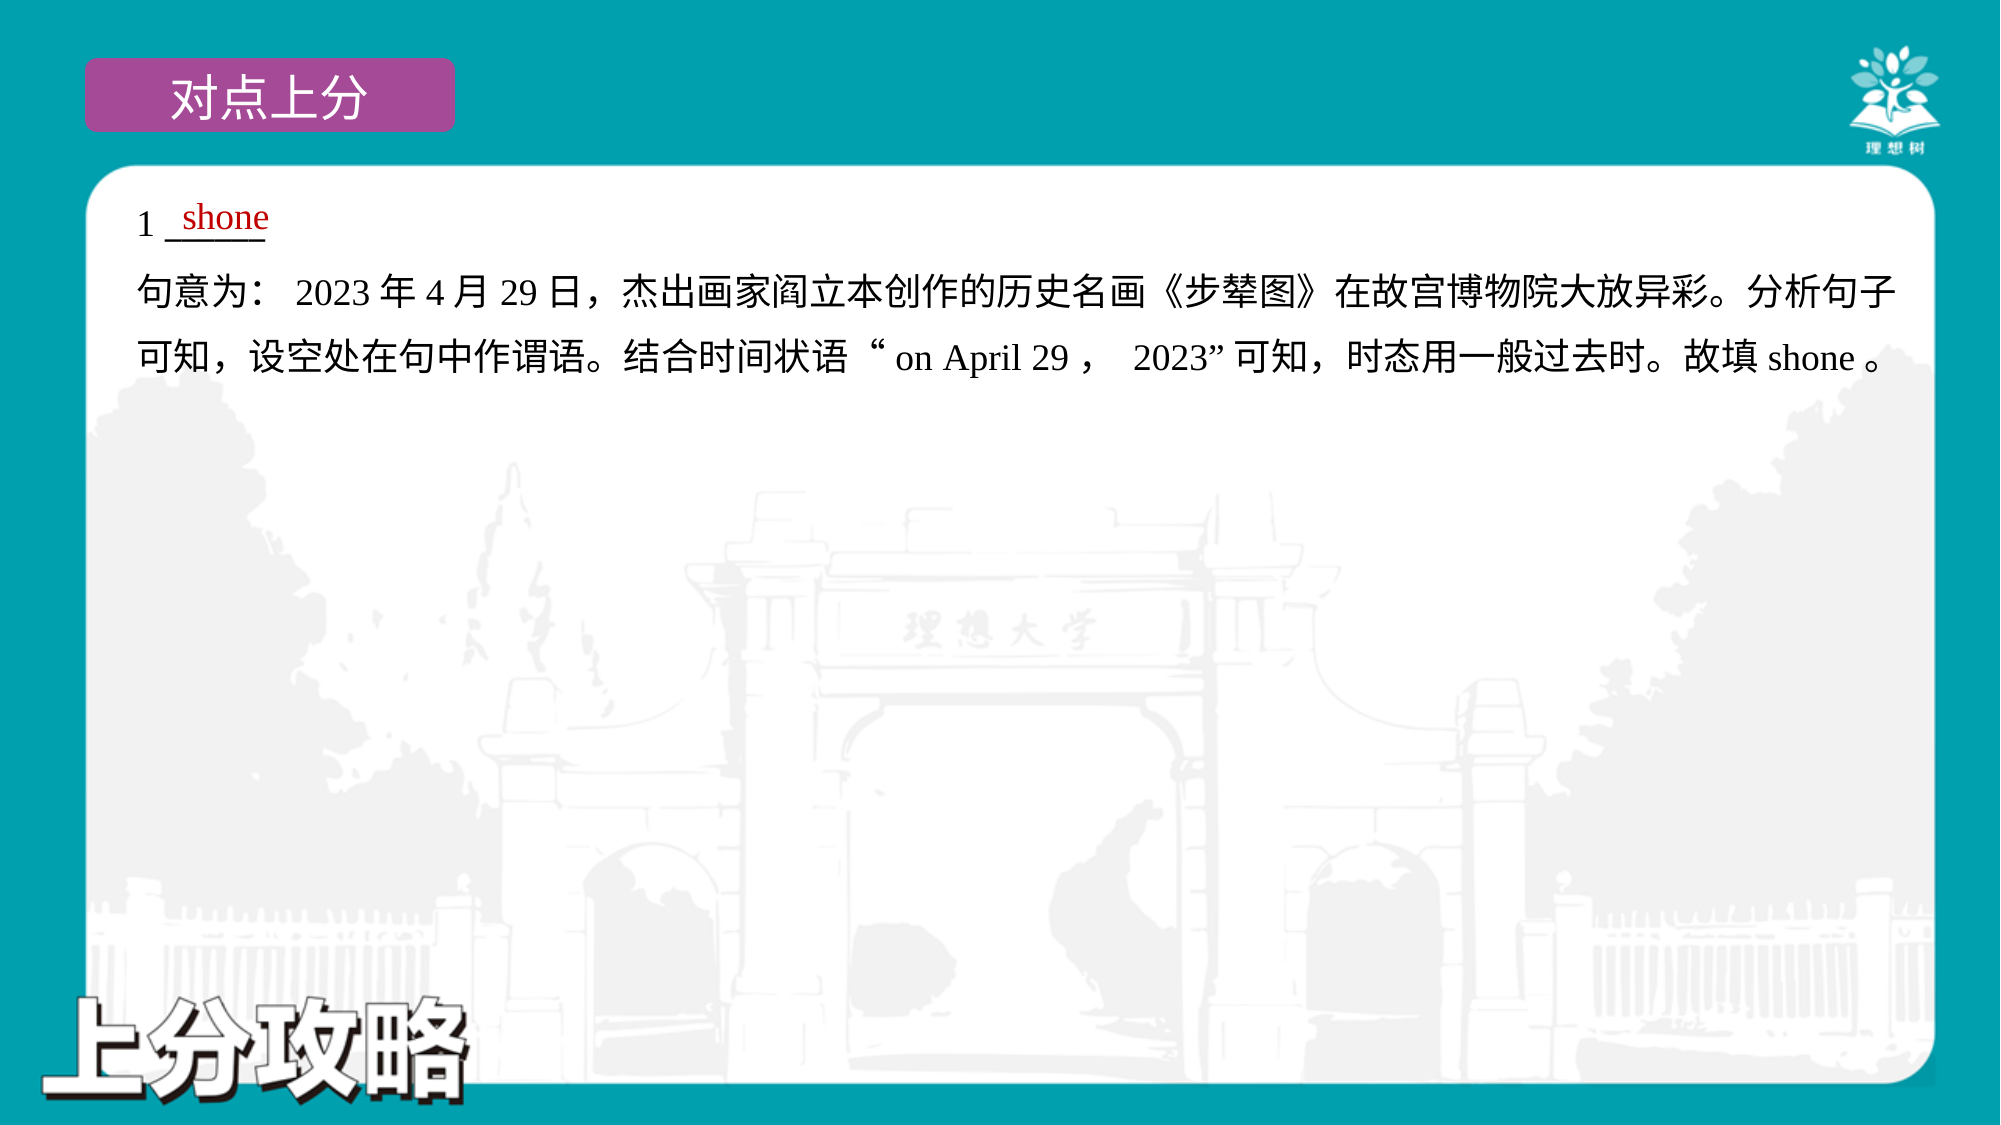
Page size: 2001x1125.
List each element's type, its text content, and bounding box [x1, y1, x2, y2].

text_box 句意为：2023年4月29日，杰出画家阎立本创作的历史名画《步辇图》在故宫博物院大放异彩。分析句子 可知，设空处在句中作谓语。结合时间状语“on April 29， 2023”可知，时态用一般过去时。故填shone。 [136, 244, 1865, 371]
picture [0, 0, 2000, 1125]
text_box shone [168, 170, 284, 230]
text_box 1 ______ [136, 176, 1865, 237]
